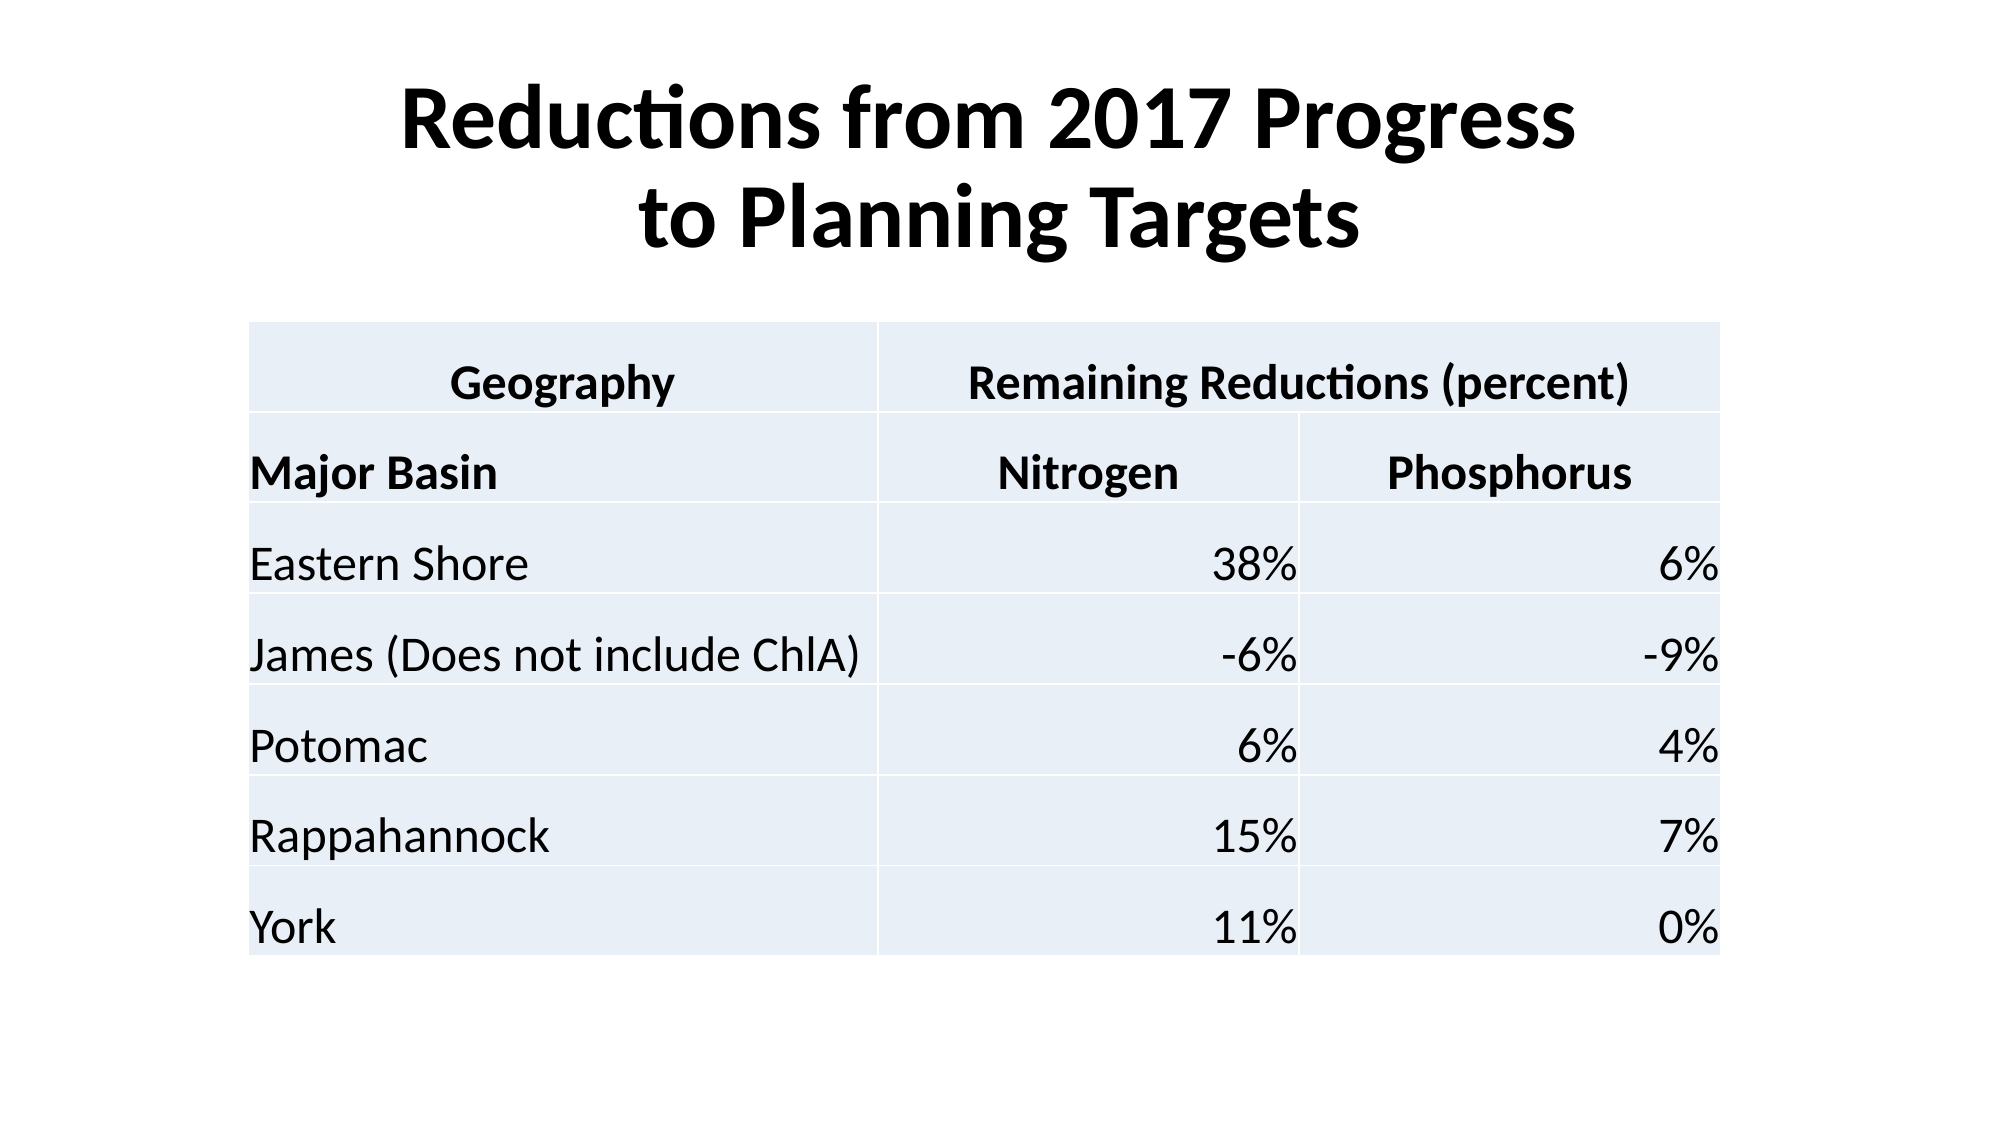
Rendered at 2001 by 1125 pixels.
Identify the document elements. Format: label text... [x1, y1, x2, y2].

table_cell Rappahannock [249, 776, 877, 865]
table_header Geography [249, 322, 877, 411]
table_cell 6% [879, 685, 1298, 774]
table_header Remaining Reductions (percent) [879, 322, 1720, 411]
table_cell -6% [879, 594, 1298, 683]
table_cell 4% [1300, 685, 1720, 774]
table_cell -9% [1300, 594, 1720, 683]
table_cell 6% [1300, 503, 1720, 592]
table_cell 7% [1300, 776, 1720, 865]
table_cell Potomac [249, 685, 877, 774]
table_cell James (Does not include ChlA) [249, 594, 877, 683]
table_cell 0% [1300, 866, 1720, 955]
table_cell York [249, 866, 877, 955]
table_cell Phosphorus [1300, 413, 1720, 501]
table_cell Nitrogen [879, 413, 1298, 501]
table_cell 15% [879, 776, 1298, 865]
title Reductions from 2017 Progress to Planning Targets [137, 59, 1863, 278]
table_cell 11% [879, 866, 1298, 955]
table_cell Eastern Shore [249, 503, 877, 592]
table_cell Major Basin [249, 413, 877, 501]
table_cell 38% [879, 503, 1298, 592]
